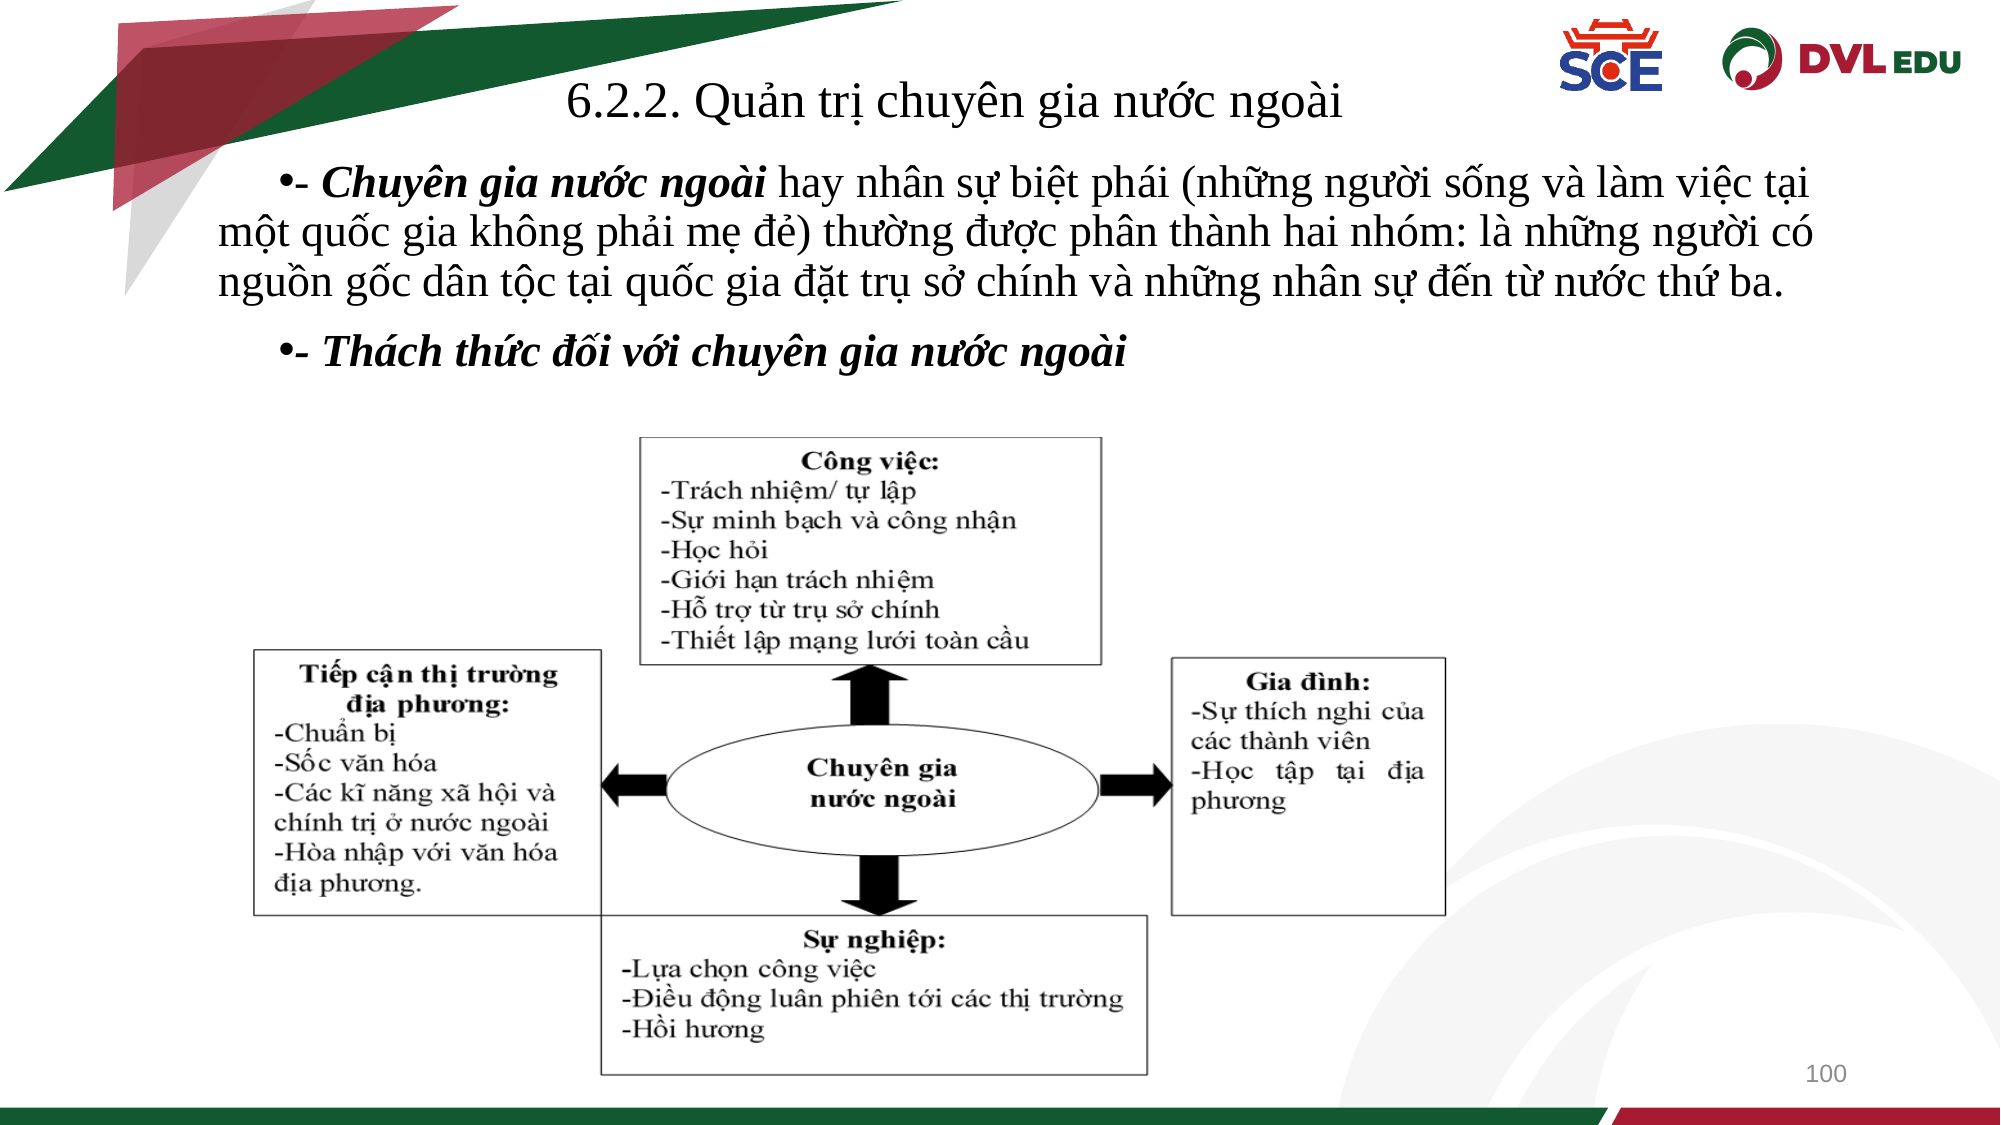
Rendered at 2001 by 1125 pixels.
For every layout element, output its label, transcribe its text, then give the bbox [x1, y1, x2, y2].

title 6.2.2. Quản trị chuyên gia nước ngoài [551, 66, 1586, 137]
picture [1722, 27, 1961, 91]
slide_number 100 [1464, 1042, 1863, 1103]
picture [1559, 19, 1667, 91]
list - Chuyên gia nước ngoài hay nhân sự biệt phái (những người sống và làm việc tại một quốc gia không phải mẹ đẻ) thường được phân thành hai nhóm: là những người có nguồn gốc dân tộc tại quốc gia đặt trụ sở chính và những nhân sự đến từ nước thứ ba. - Thách thức đối với chuyên gia nước ngoài [203, 150, 1868, 392]
picture [247, 437, 1464, 1105]
